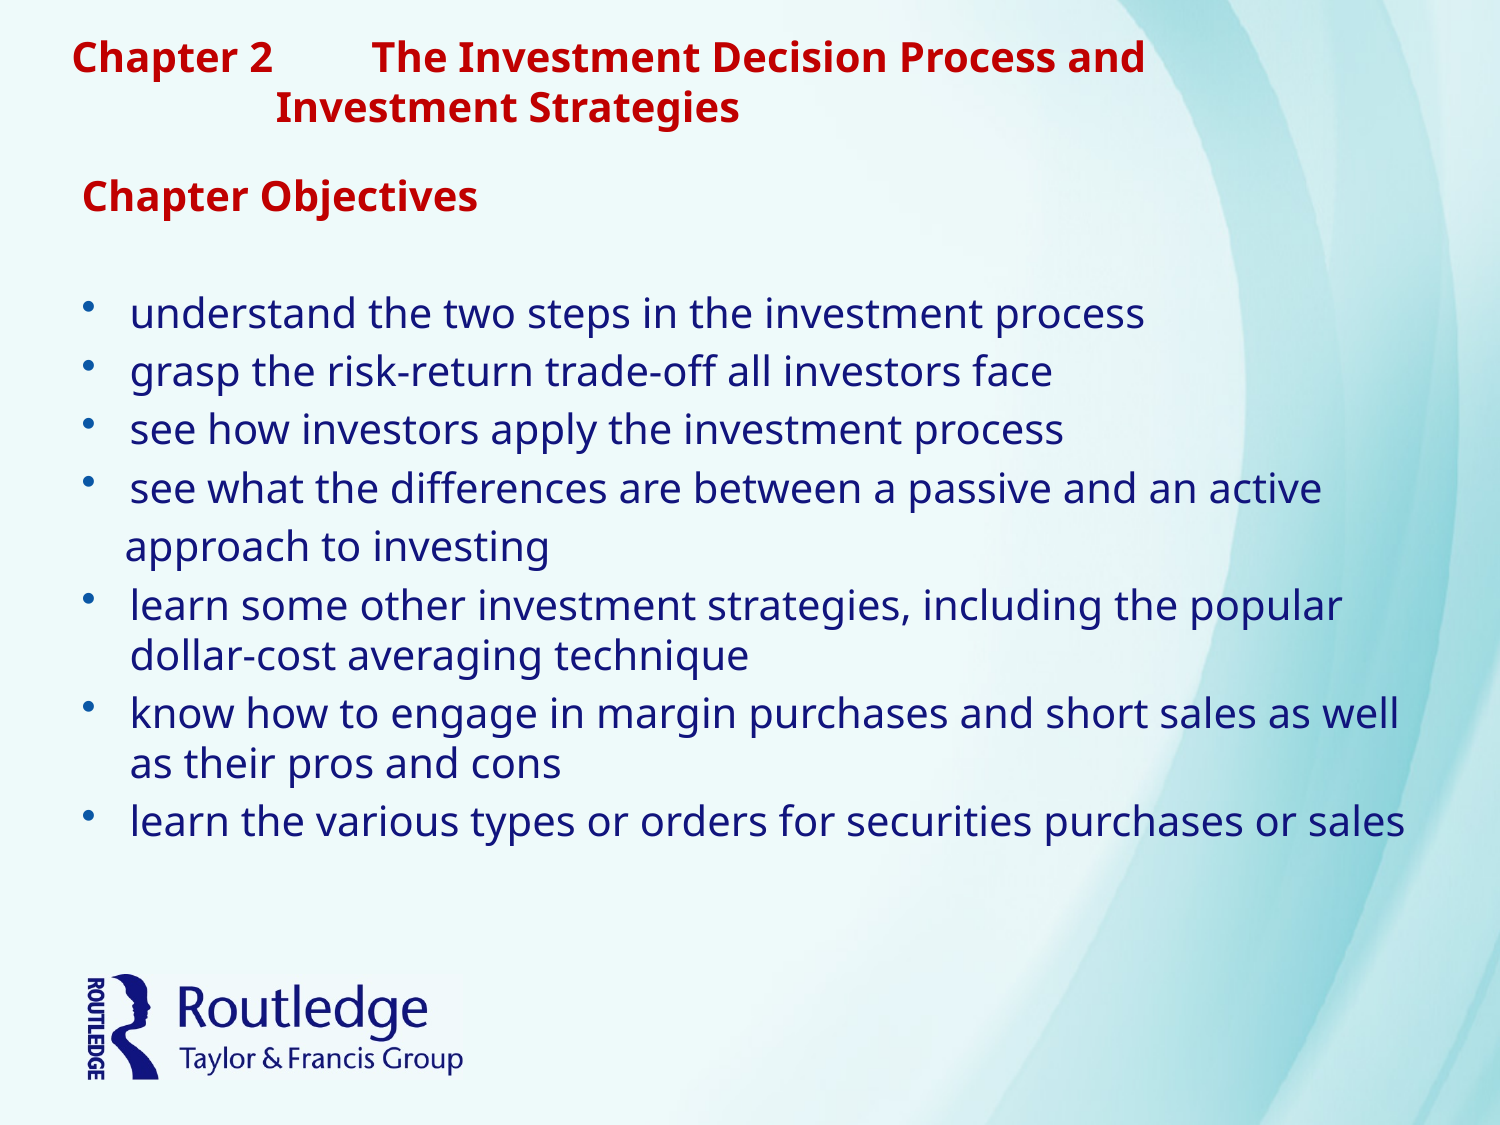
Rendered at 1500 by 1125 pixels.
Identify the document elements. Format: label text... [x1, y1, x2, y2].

title Chapter 2 The Investment Decision Process and Investment Strategies [24, 37, 1438, 176]
list Chapter Objectives understand the two steps in the investment process grasp the risk-return trade-off all investors face see how investors apply the investment process see what the differences are between a passive and an active approach to investing learn some other investment strategies, including the popular dollar-cost averaging technique know how to engage in margin purchases and short sales as well as their pros and cons learn the various types or orders for securities purchases or sales [66, 162, 1451, 951]
picture [0, 0, 1500, 1125]
